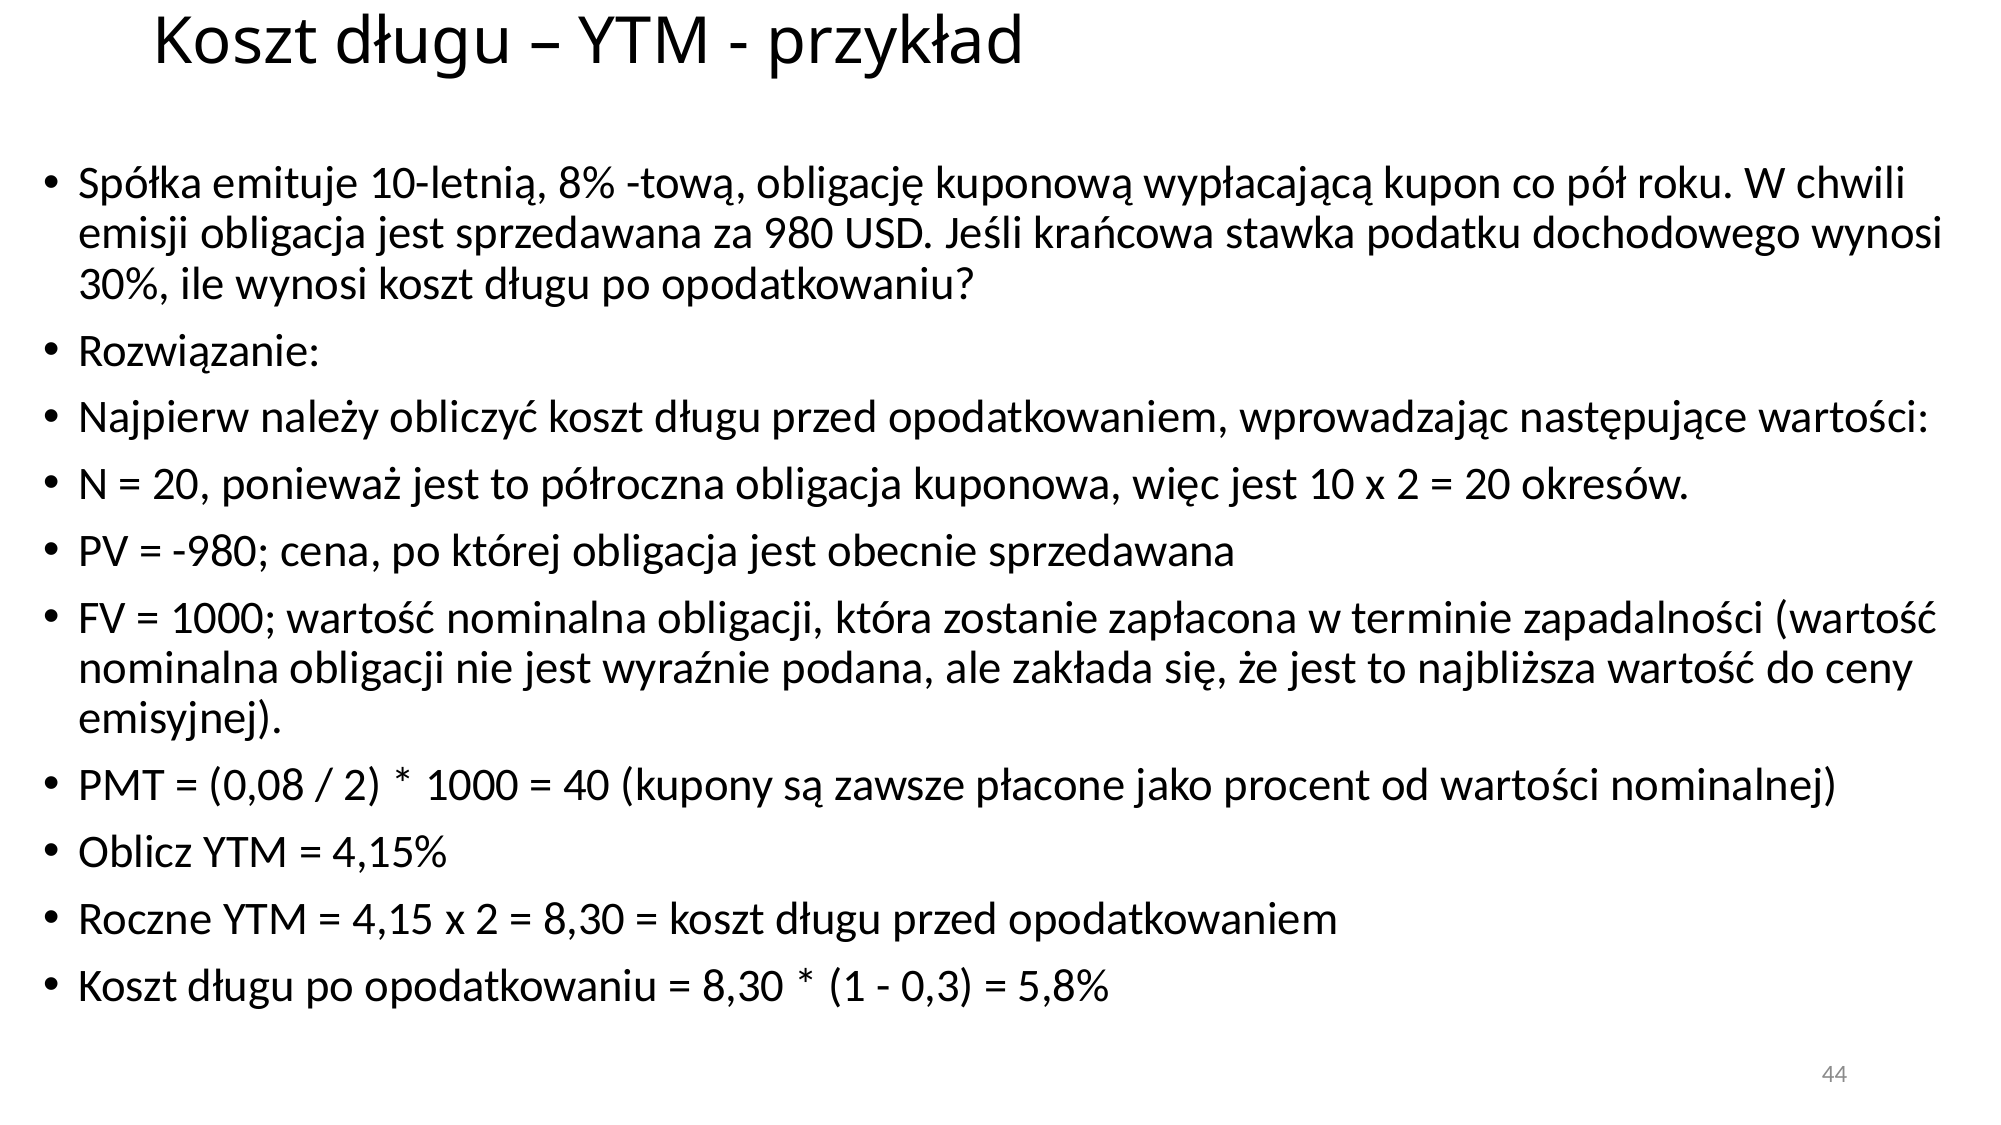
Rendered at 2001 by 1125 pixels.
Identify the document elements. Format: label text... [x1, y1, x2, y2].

slide_number 44 [1412, 1042, 1863, 1103]
list Spółka emituje 10-letnią, 8% -tową, obligację kuponową wypłacającą kupon co pół roku. W chwili emisji obligacja jest sprzedawana za 980 USD. Jeśli krańcowa stawka podatku dochodowego wynosi 30%, ile wynosi koszt długu po opodatkowaniu? Rozwiązanie: Najpierw należy obliczyć koszt długu przed opodatkowaniem, wprowadzając następujące wartości: N = 20, ponieważ jest to półroczna obligacja kuponowa, więc jest 10 x 2 = 20 okresów. PV = -980; cena, po której obligacja jest obecnie sprzedawana FV = 1000; wartość nominalna obligacji, która zostanie zapłacona w terminie zapadalności (wartość nominalna obligacji nie jest wyraźnie podana, ale zakłada się, że jest to najbliższa wartość do ceny emisyjnej). PMT = (0,08 / 2) * 1000 = 40 (kupony są zawsze płacone jako procent od wartości nominalnej) Oblicz YTM = 4,15% Roczne YTM = 4,15 x 2 = 8,30 = koszt długu przed opodatkowaniem Koszt długu po opodatkowaniu = 8,30 * (1 - 0,3) = 5,8% [28, 151, 1969, 1043]
title Koszt długu – YTM - przykład [137, 0, 1863, 86]
